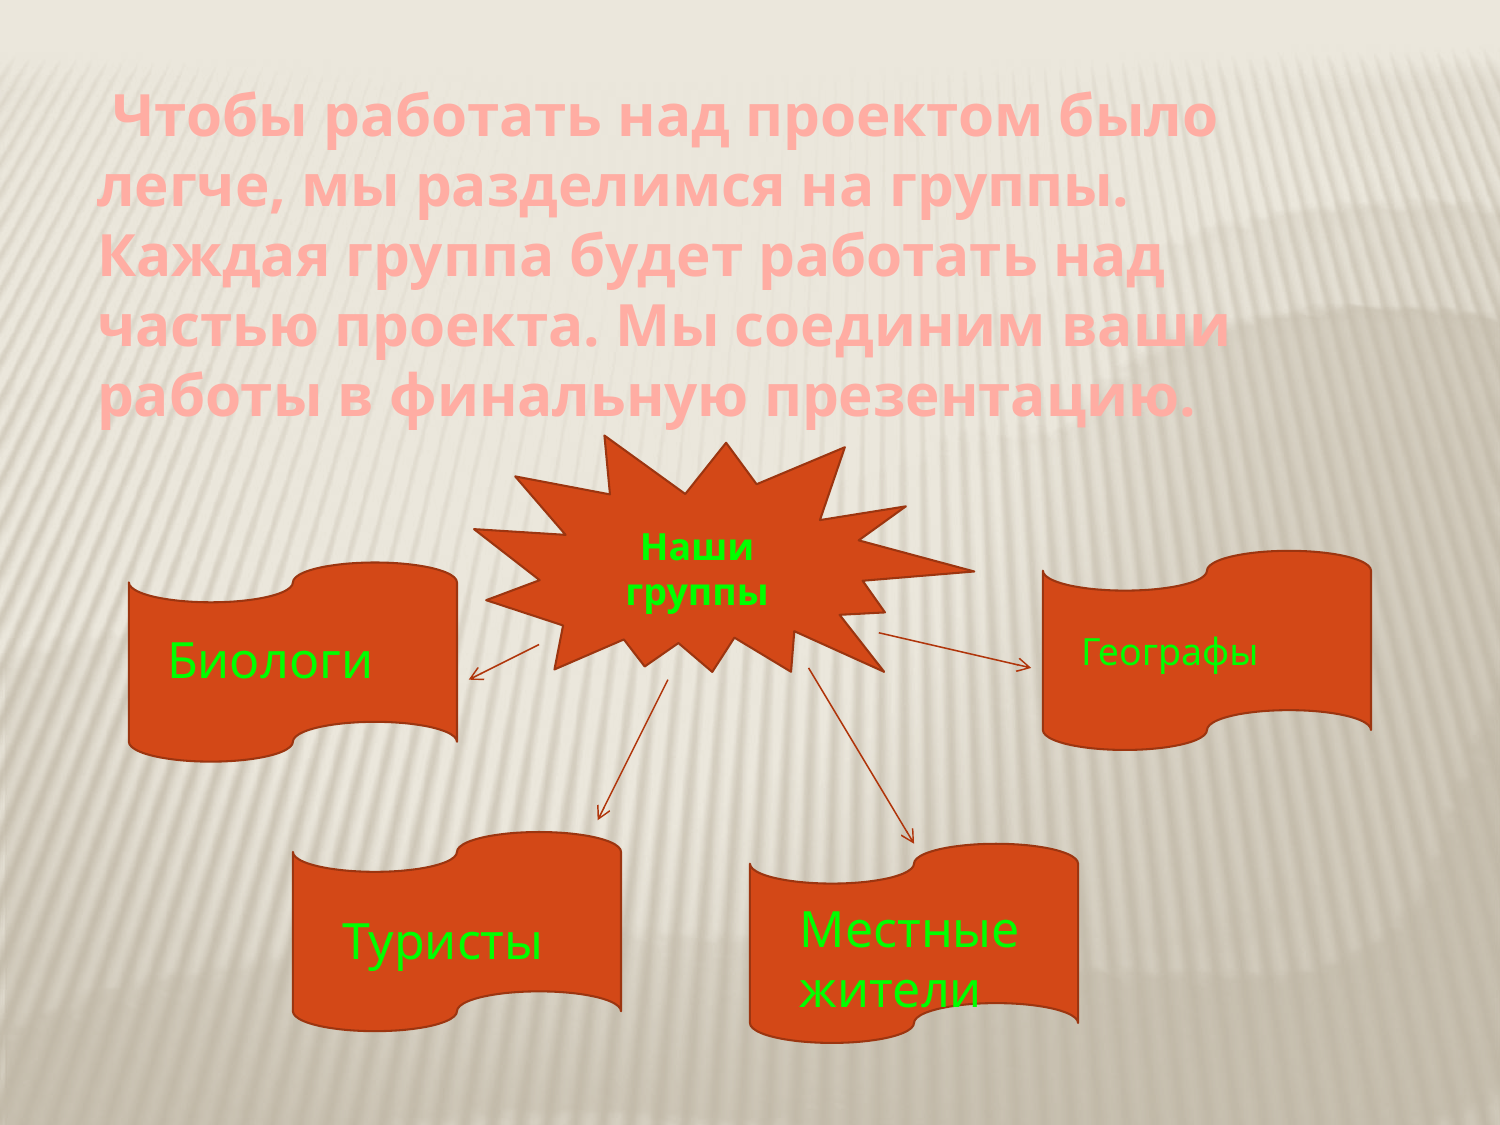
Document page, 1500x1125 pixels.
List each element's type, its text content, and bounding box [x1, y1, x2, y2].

text_box Наши группы [585, 515, 809, 621]
text_box [1041, 549, 1373, 751]
text_box [127, 561, 459, 763]
text_box Чтобы работать над проектом было легче, мы разделимся на группы. Каждая группа будет работать над частью проекта. Мы соединим ваши работы в финальную презентацию. [82, 70, 1383, 436]
text_box [291, 830, 623, 1033]
text_box [473, 434, 976, 673]
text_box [878, 632, 1032, 669]
text_box Географы [1066, 621, 1336, 681]
text_box [748, 842, 1080, 1044]
text_box Биологи [152, 621, 434, 696]
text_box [468, 644, 540, 680]
text_box Местные жители [785, 890, 1043, 1026]
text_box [562, 714, 704, 786]
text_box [773, 702, 950, 809]
text_box Туристы [328, 902, 598, 978]
